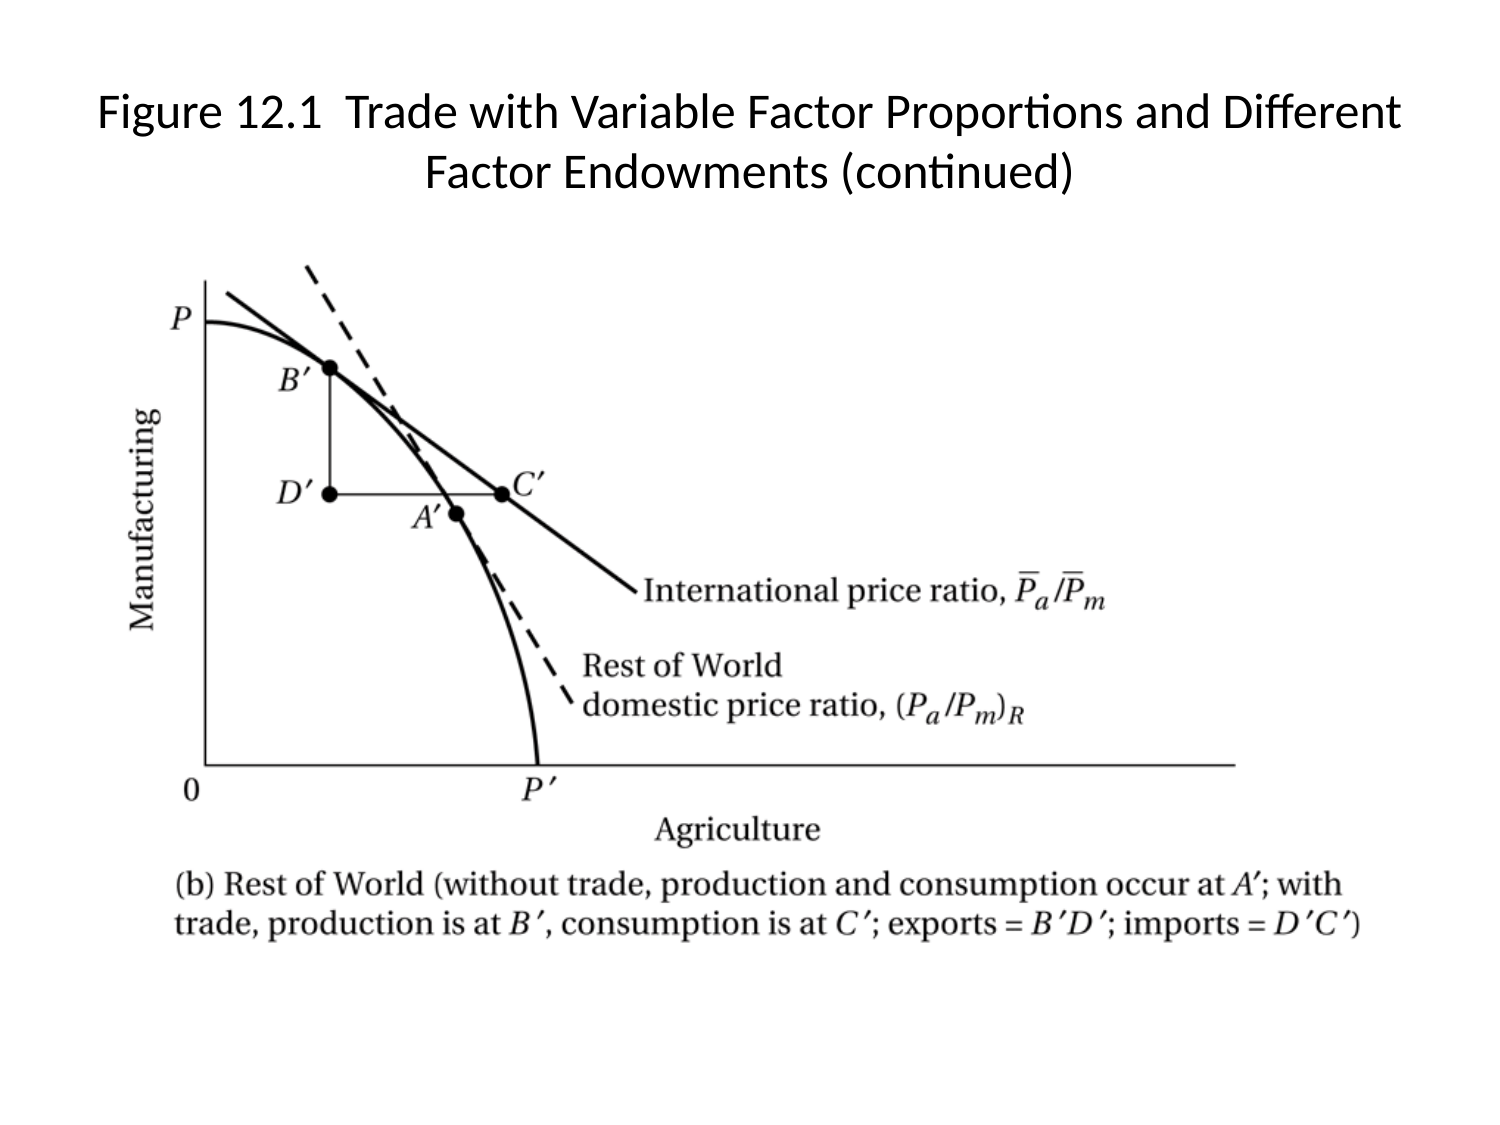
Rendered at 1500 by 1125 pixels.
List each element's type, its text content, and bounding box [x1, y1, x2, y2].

picture [99, 249, 1401, 963]
title Figure 12.1 Trade with Variable Factor Proportions and Different Factor Endowments (continued) [75, 45, 1425, 233]
